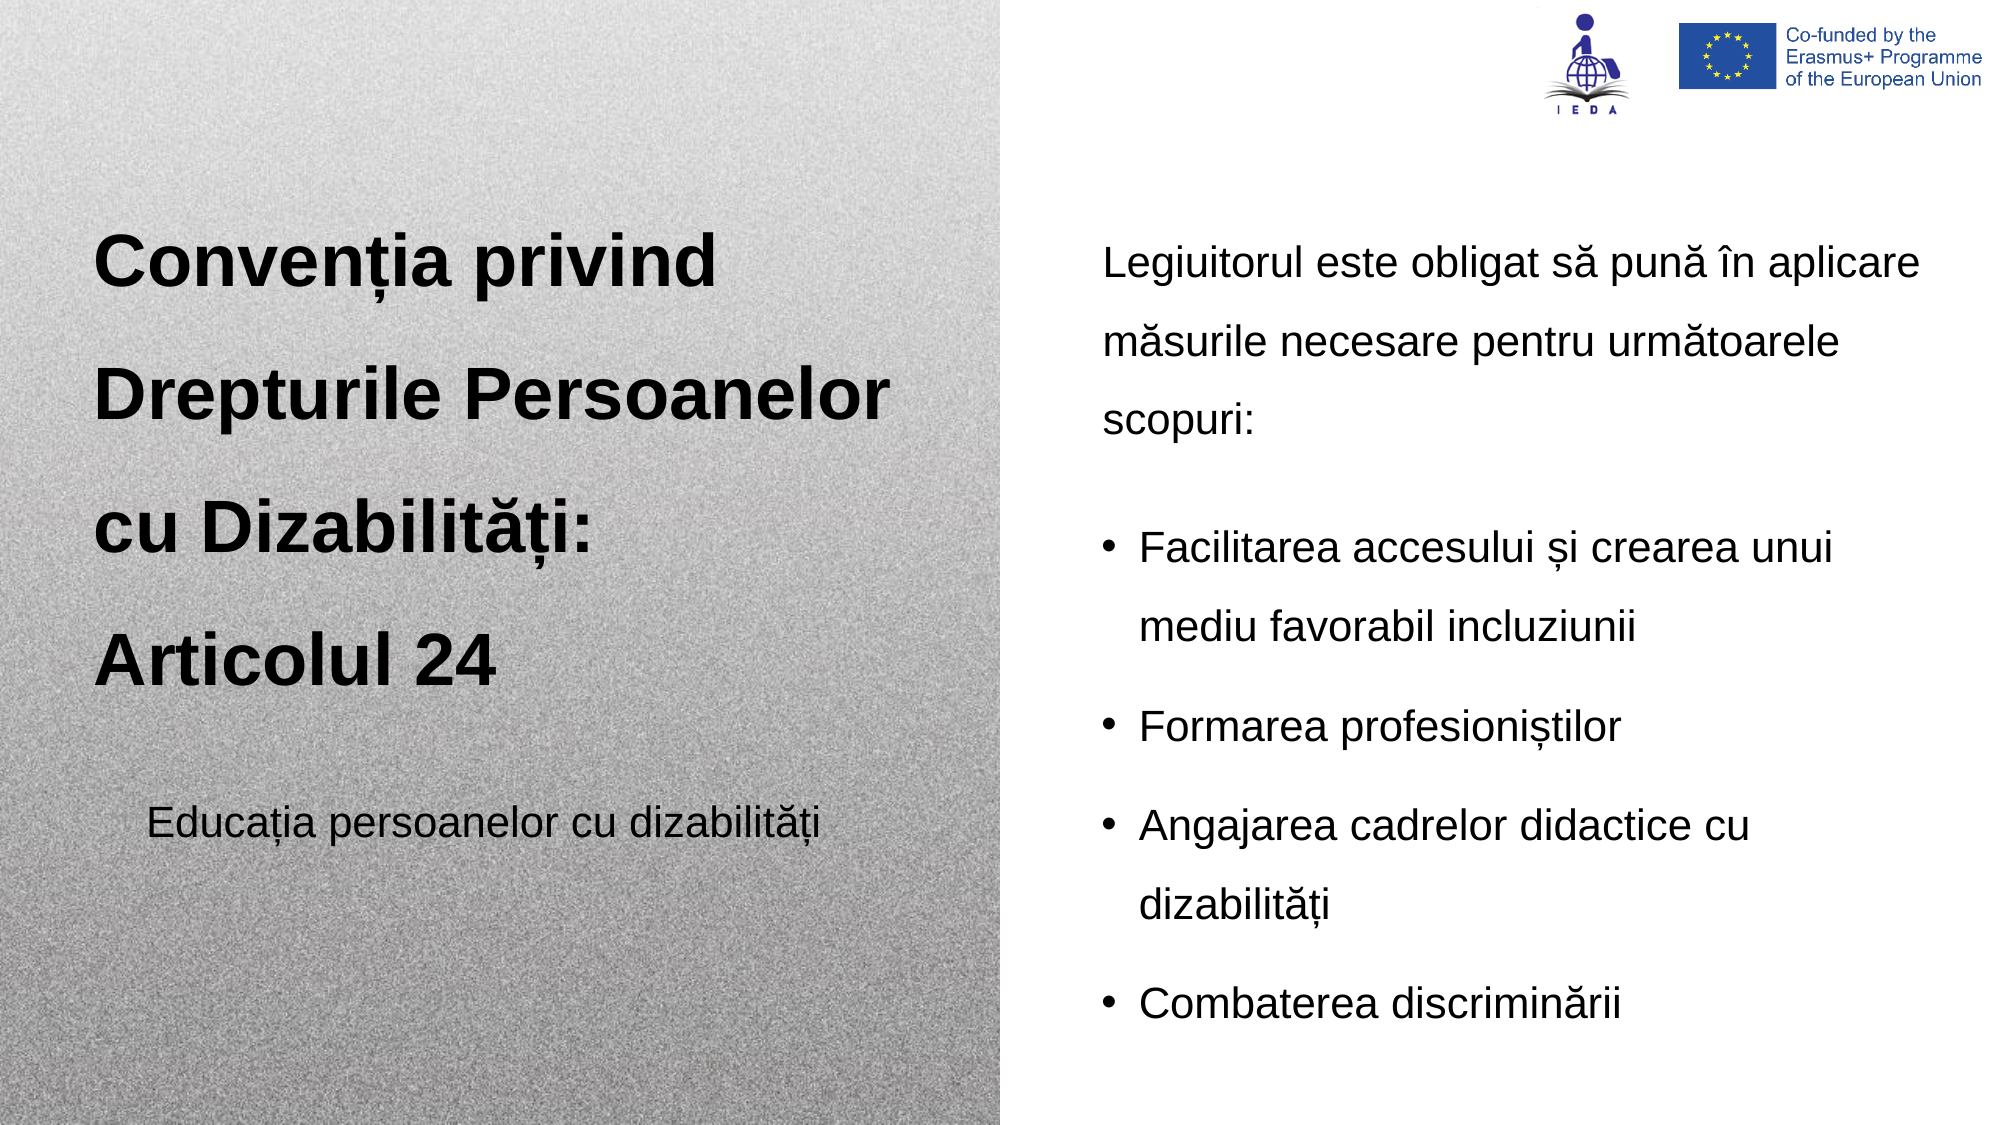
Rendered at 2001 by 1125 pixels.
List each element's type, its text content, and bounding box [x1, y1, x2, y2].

picture [0, 0, 1001, 1125]
picture [1677, 22, 2000, 94]
text_box Facilitarea accesului și crearea unui mediu favorabil incluziunii Formarea profesioniștilor Angajarea cadrelor didactice cu dizabilități Combaterea discriminării [1086, 485, 1971, 990]
picture [1528, 0, 1645, 127]
text_box Legiuitorul este obligat să pună în aplicare măsurile necesare pentru următoarele scopuri: [1087, 199, 1989, 383]
